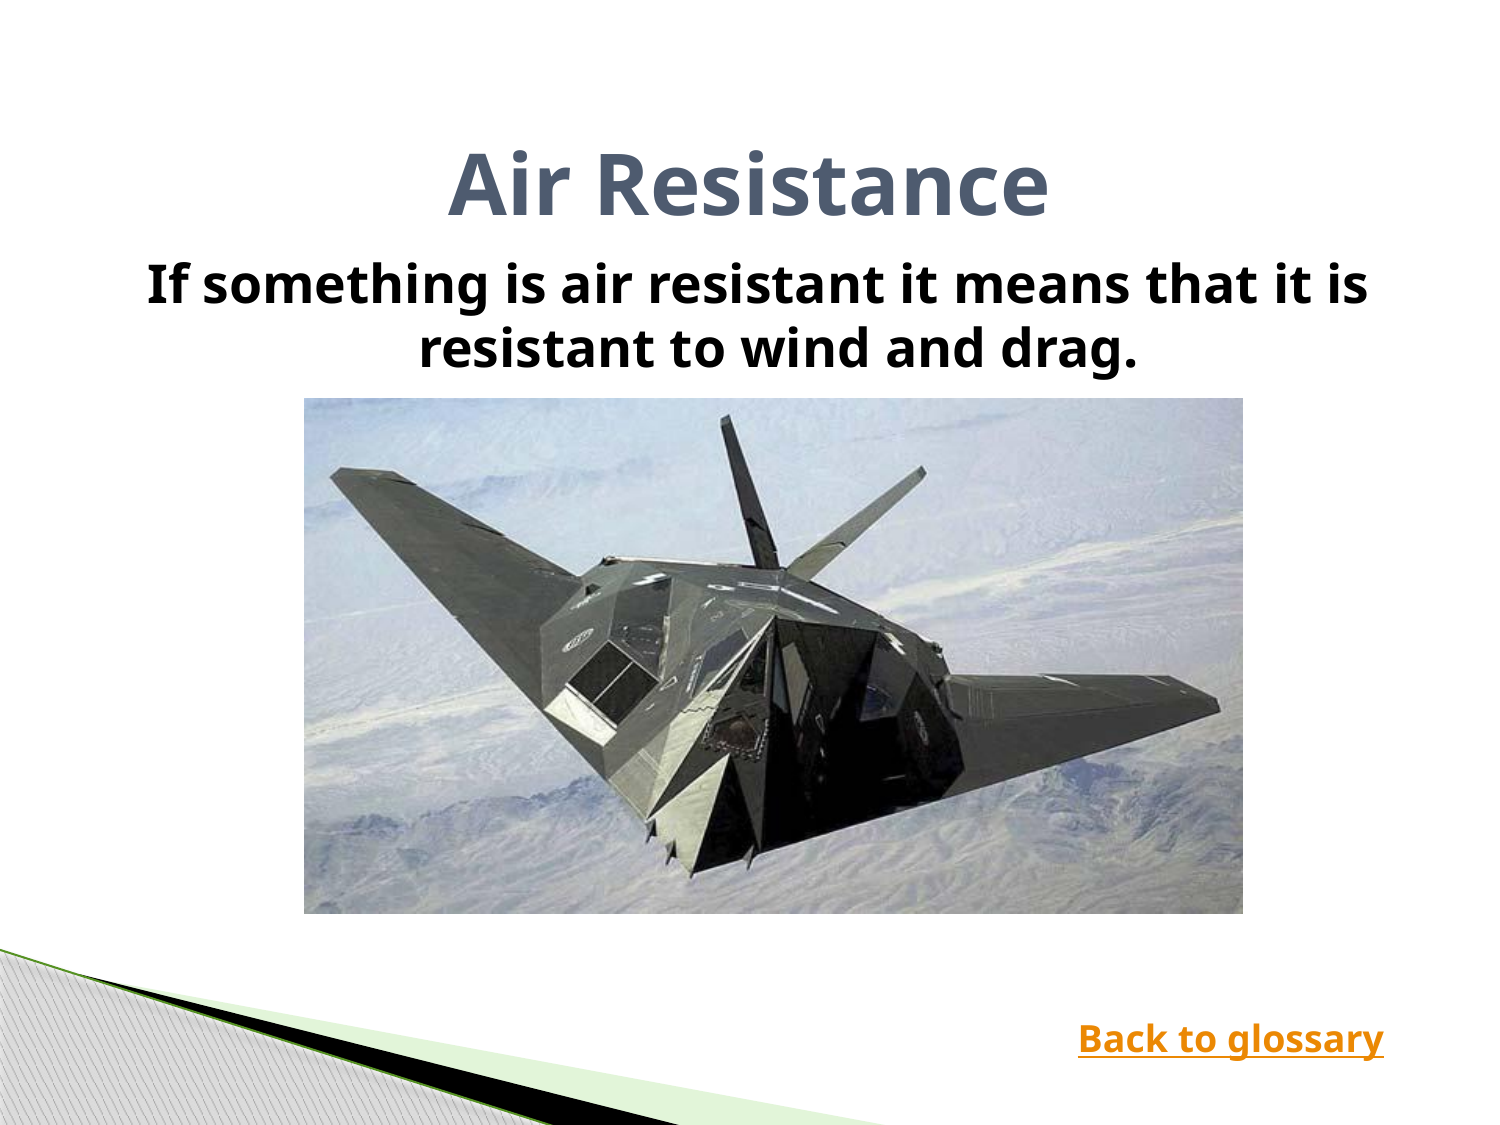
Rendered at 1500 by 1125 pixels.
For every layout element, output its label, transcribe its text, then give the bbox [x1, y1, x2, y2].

text_box Back to glossary [1062, 1007, 1399, 1074]
list If something is air resistant it means that it is resistant to wind and drag. [75, 247, 1425, 387]
title Air Resistance [75, 115, 1425, 247]
picture [304, 398, 1243, 915]
